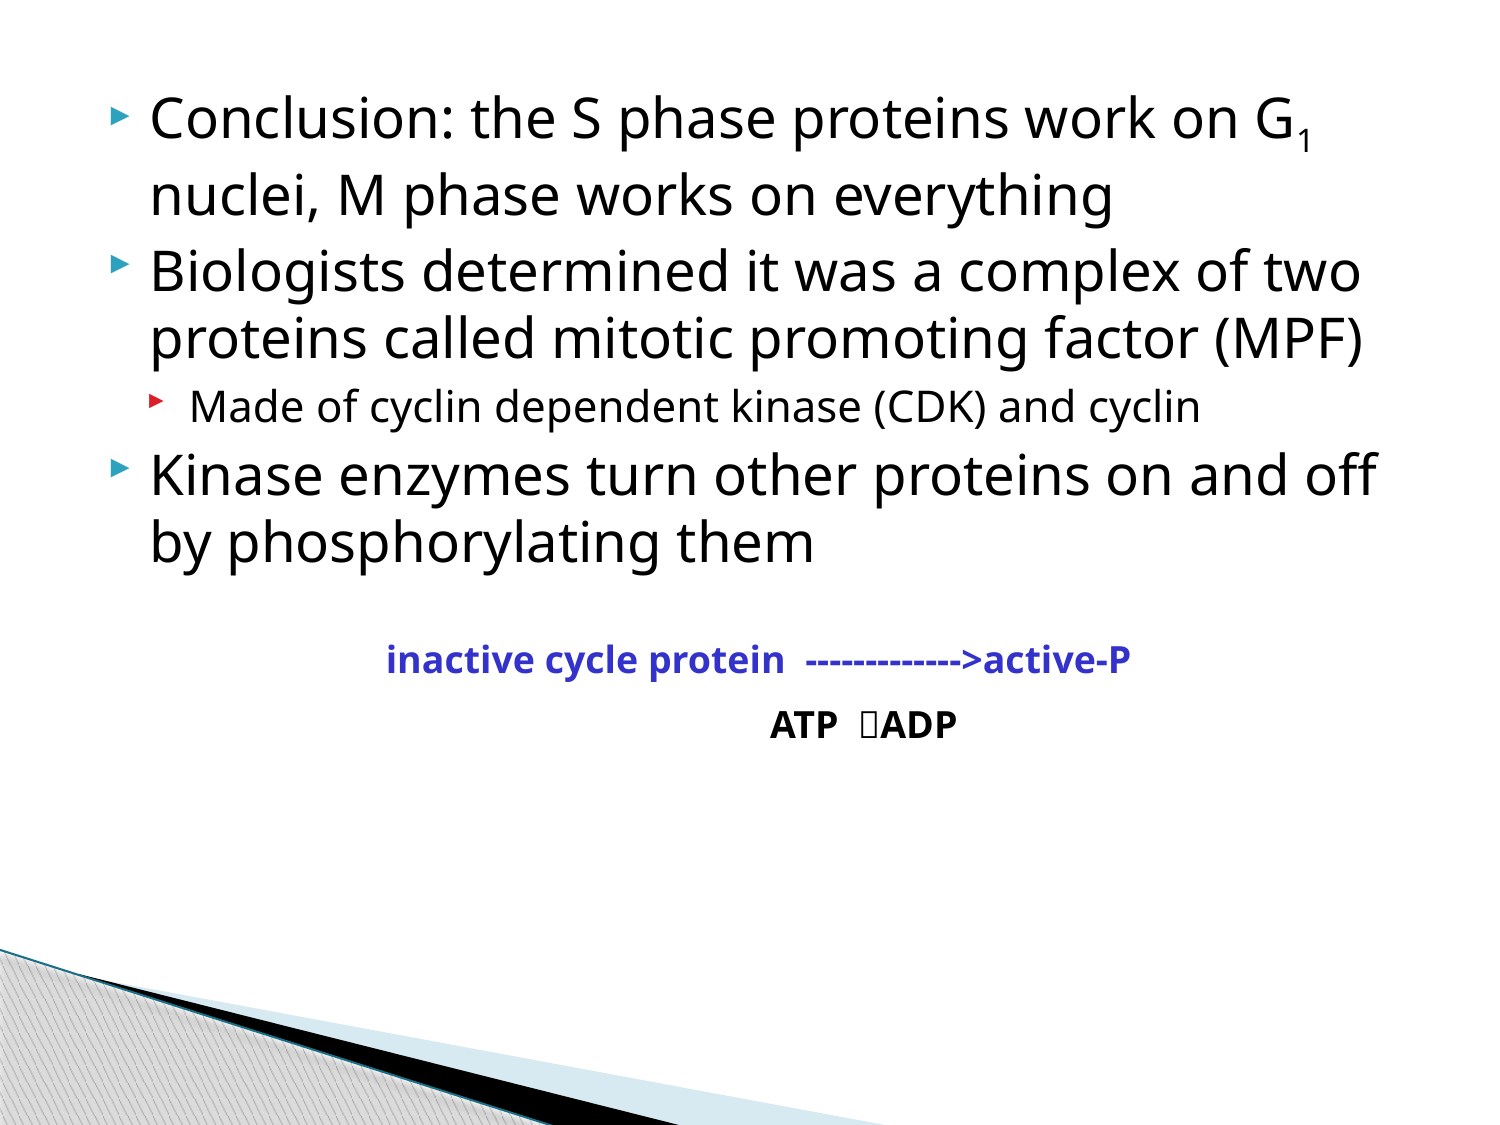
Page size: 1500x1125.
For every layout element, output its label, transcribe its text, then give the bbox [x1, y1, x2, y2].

list Conclusion: the S phase proteins work on G1 nuclei, M phase works on everything Biologists determined it was a complex of two proteins called mitotic promoting factor (MPF) Made of cyclin dependent kinase (CDK) and cyclin Kinase enzymes turn other proteins on and off by phosphorylating them inactive cycle protein ------------->active-P ATP ADP [75, 75, 1425, 986]
